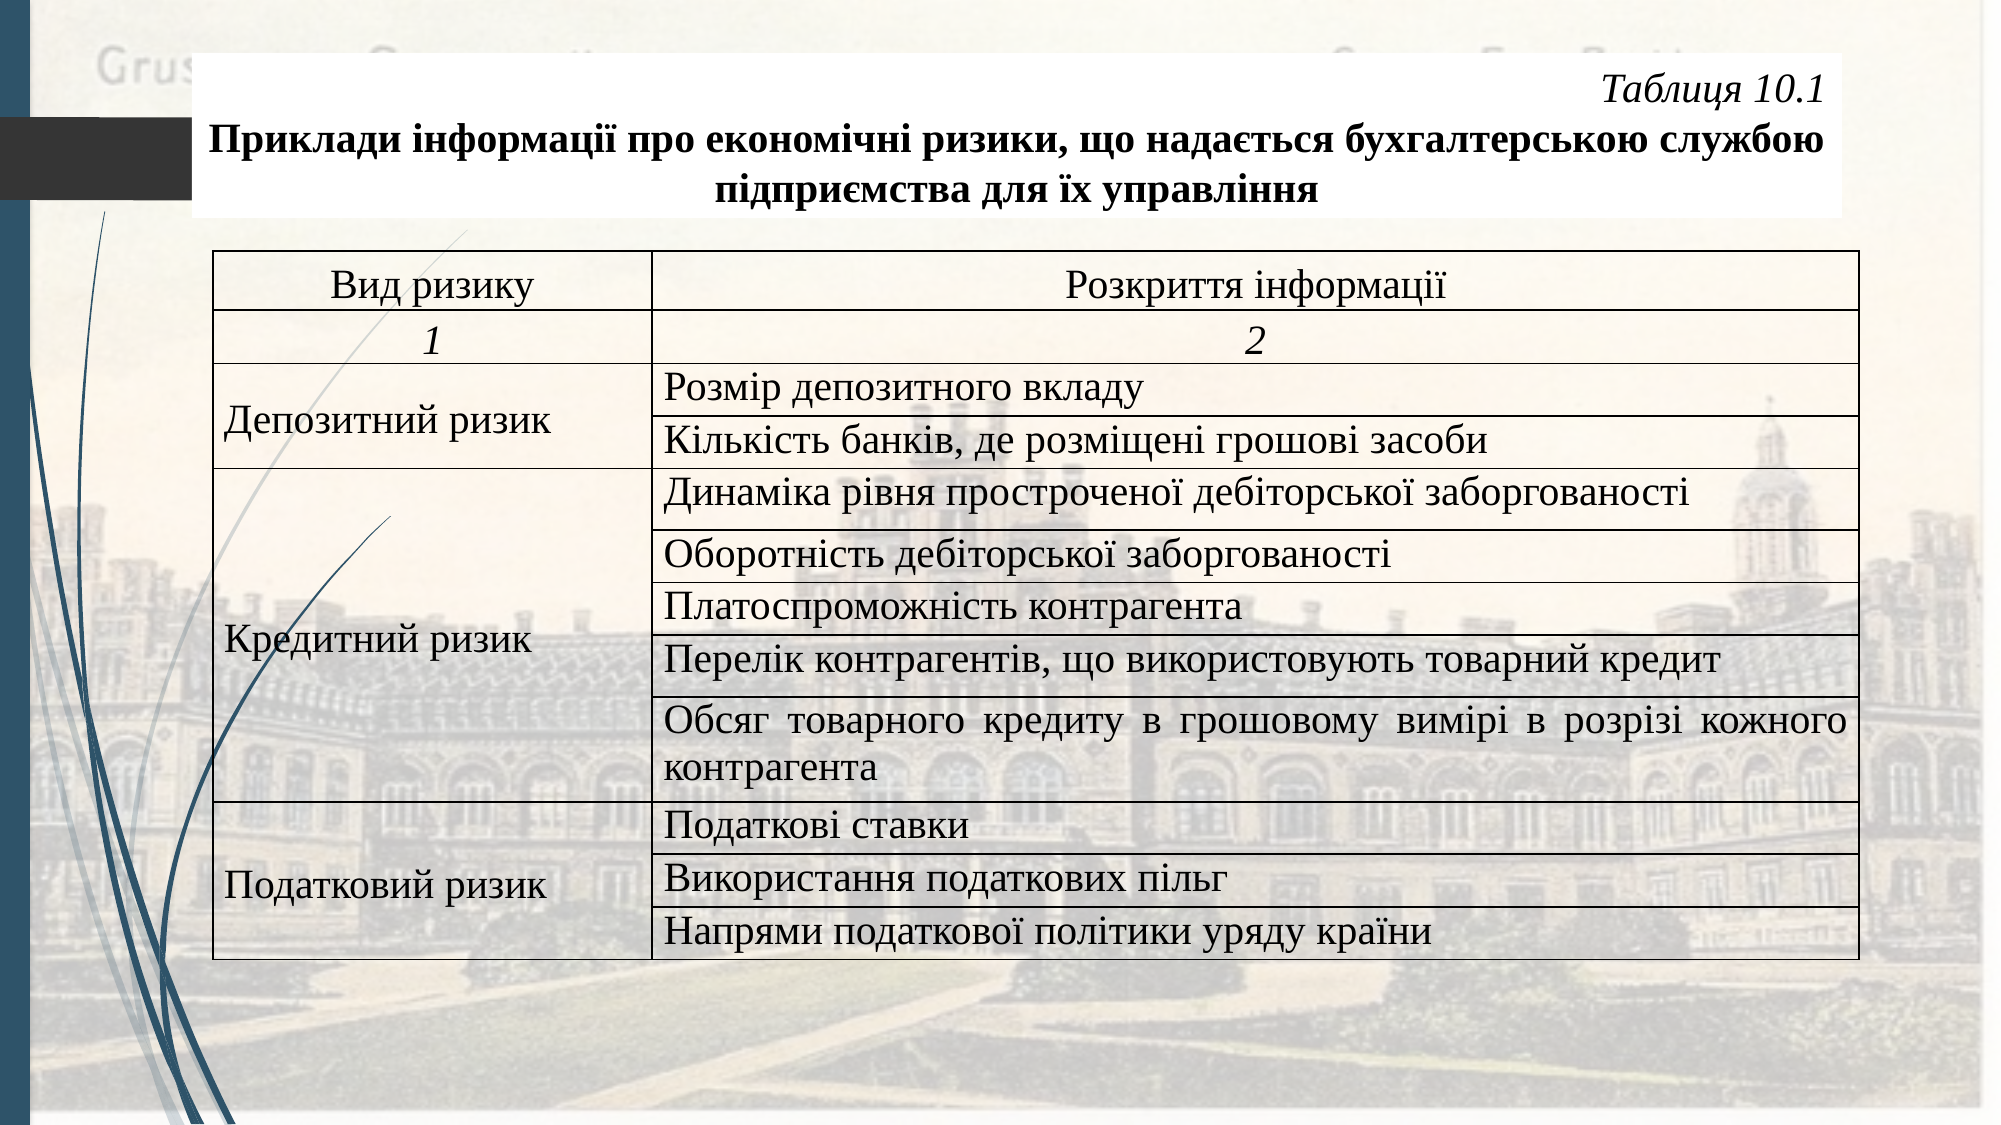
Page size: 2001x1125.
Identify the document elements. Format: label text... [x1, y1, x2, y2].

table_cell Перелік контрагентів, що використовують товарний кредит [653, 636, 1858, 696]
table_cell Депозитний ризик [214, 364, 651, 468]
table_header Вид ризику [214, 252, 651, 309]
table_cell Платоспроможність контрагента [653, 583, 1858, 634]
table_cell 1 [214, 311, 651, 363]
table_cell Кількість банків, де розміщені грошові засоби [653, 417, 1858, 468]
table_cell Використання податкових пільг [653, 855, 1858, 906]
table_cell Розмір депозитного вкладу [653, 364, 1858, 415]
table_cell Напрями податкової політики уряду країни [653, 908, 1858, 959]
table_cell Податковий ризик [214, 803, 651, 959]
table_cell Оборотність дебіторської заборгованості [653, 531, 1858, 582]
table_cell Обсяг товарного кредиту в грошовому вимірі в розрізі кожного контрагента [653, 698, 1858, 801]
table_cell Податкові ставки [653, 803, 1858, 853]
table_cell Динаміка рівня простроченої дебіторської заборгованості [653, 469, 1858, 529]
text_box Таблиця 10.1 Приклади інформації про економічні ризики, що надається бухгалтерською службою підприємства для їх управління [191, 53, 1842, 218]
table_header Розкриття інформації [653, 252, 1858, 309]
table_cell Кредитний ризик [214, 469, 651, 801]
table_cell 2 [653, 311, 1858, 363]
